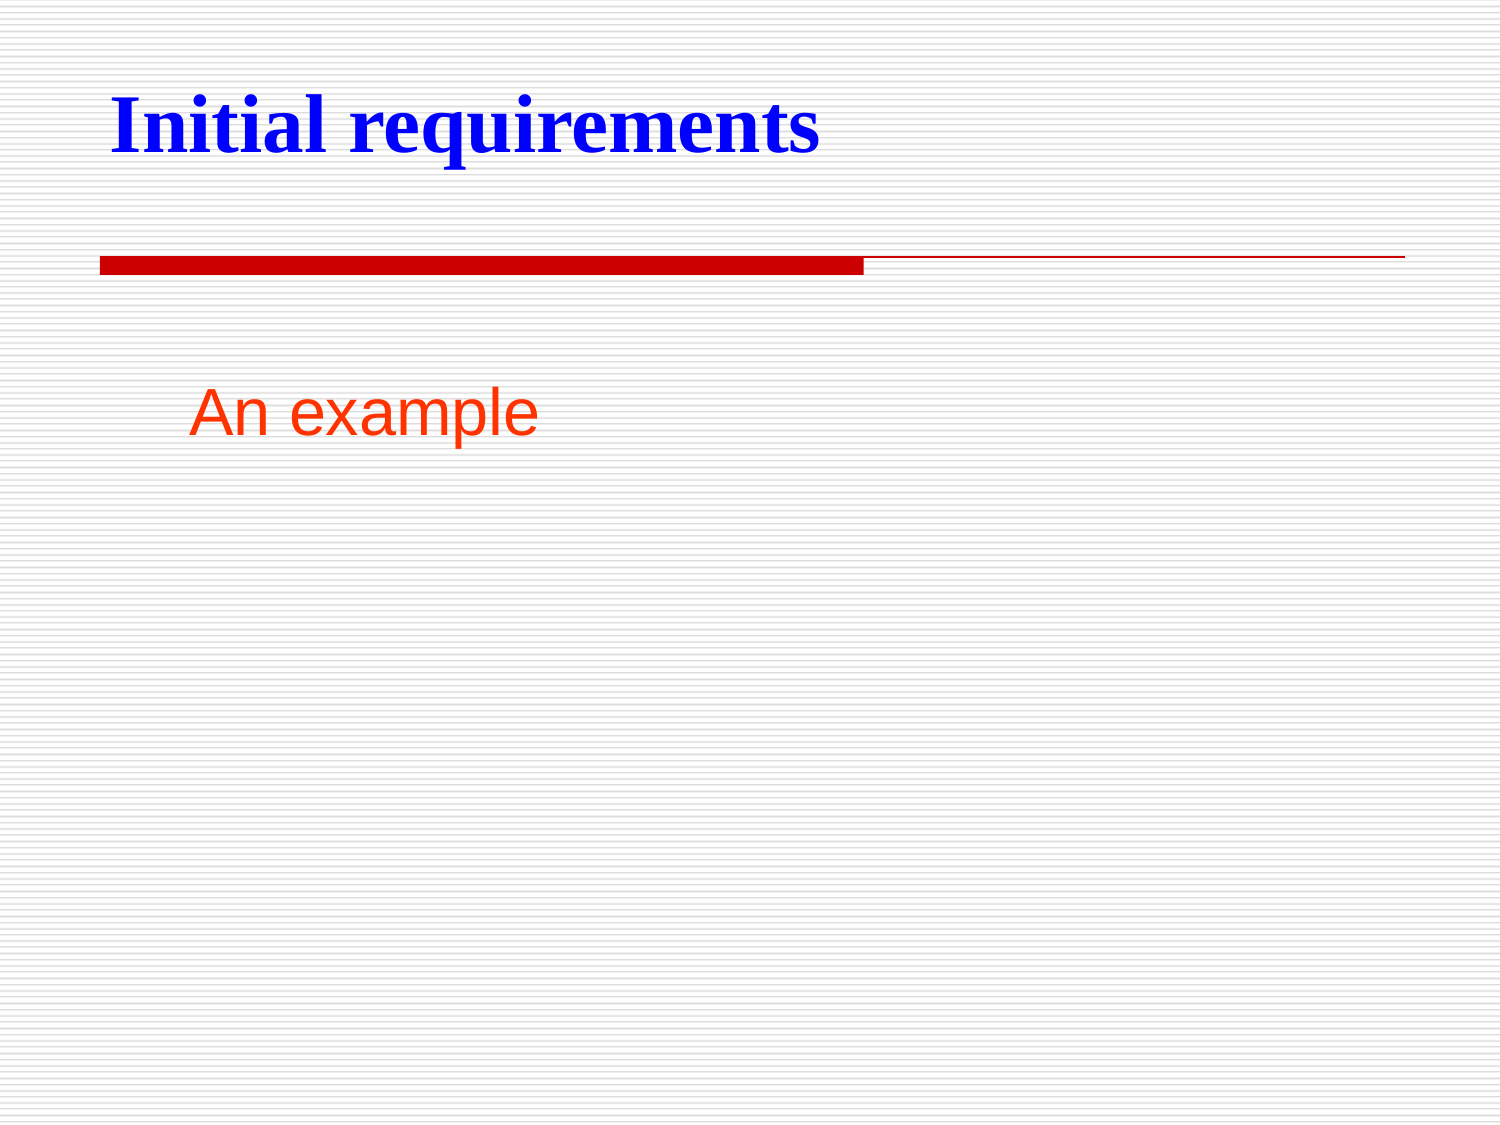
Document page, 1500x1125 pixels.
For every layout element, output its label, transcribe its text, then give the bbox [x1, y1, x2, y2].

text_box Initial requirements [94, 73, 837, 179]
text_box An example [174, 370, 556, 458]
picture [0, 0, 1500, 1125]
